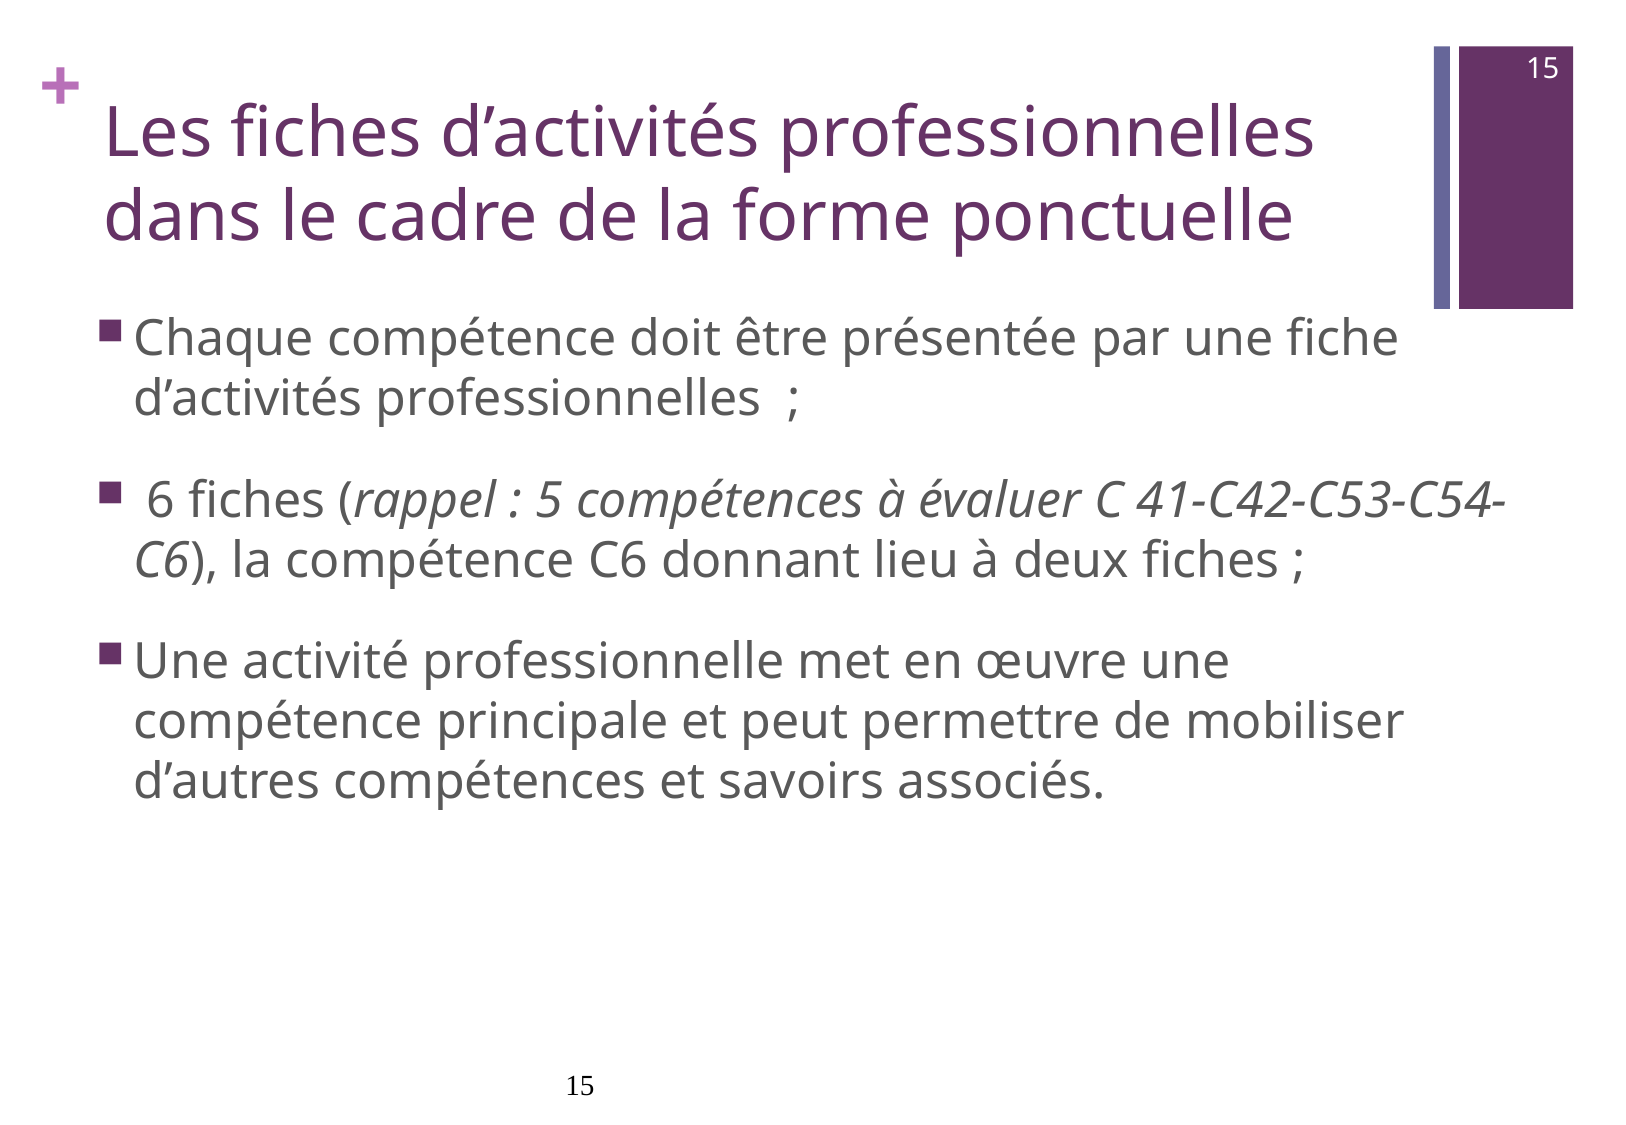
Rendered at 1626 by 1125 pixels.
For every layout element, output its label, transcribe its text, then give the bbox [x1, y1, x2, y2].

slide_number 15 [1476, 39, 1575, 100]
title Les fiches d’activités professionnelles dans le cadre de la forme ponctuelle [88, 79, 1432, 263]
footer 15 [35, 1053, 1124, 1114]
list Chaque compétence doit être présentée par une fiche d’activités professionnelles ; 6 fiches (rappel : 5 compétences à évaluer C 41-C42-C53-C54-C6), la compétence C6 donnant lieu à deux fiches ; Une activité professionnelle met en œuvre une compétence principale et peut permettre de mobiliser d’autres compétences et savoirs associés. [81, 298, 1544, 1005]
